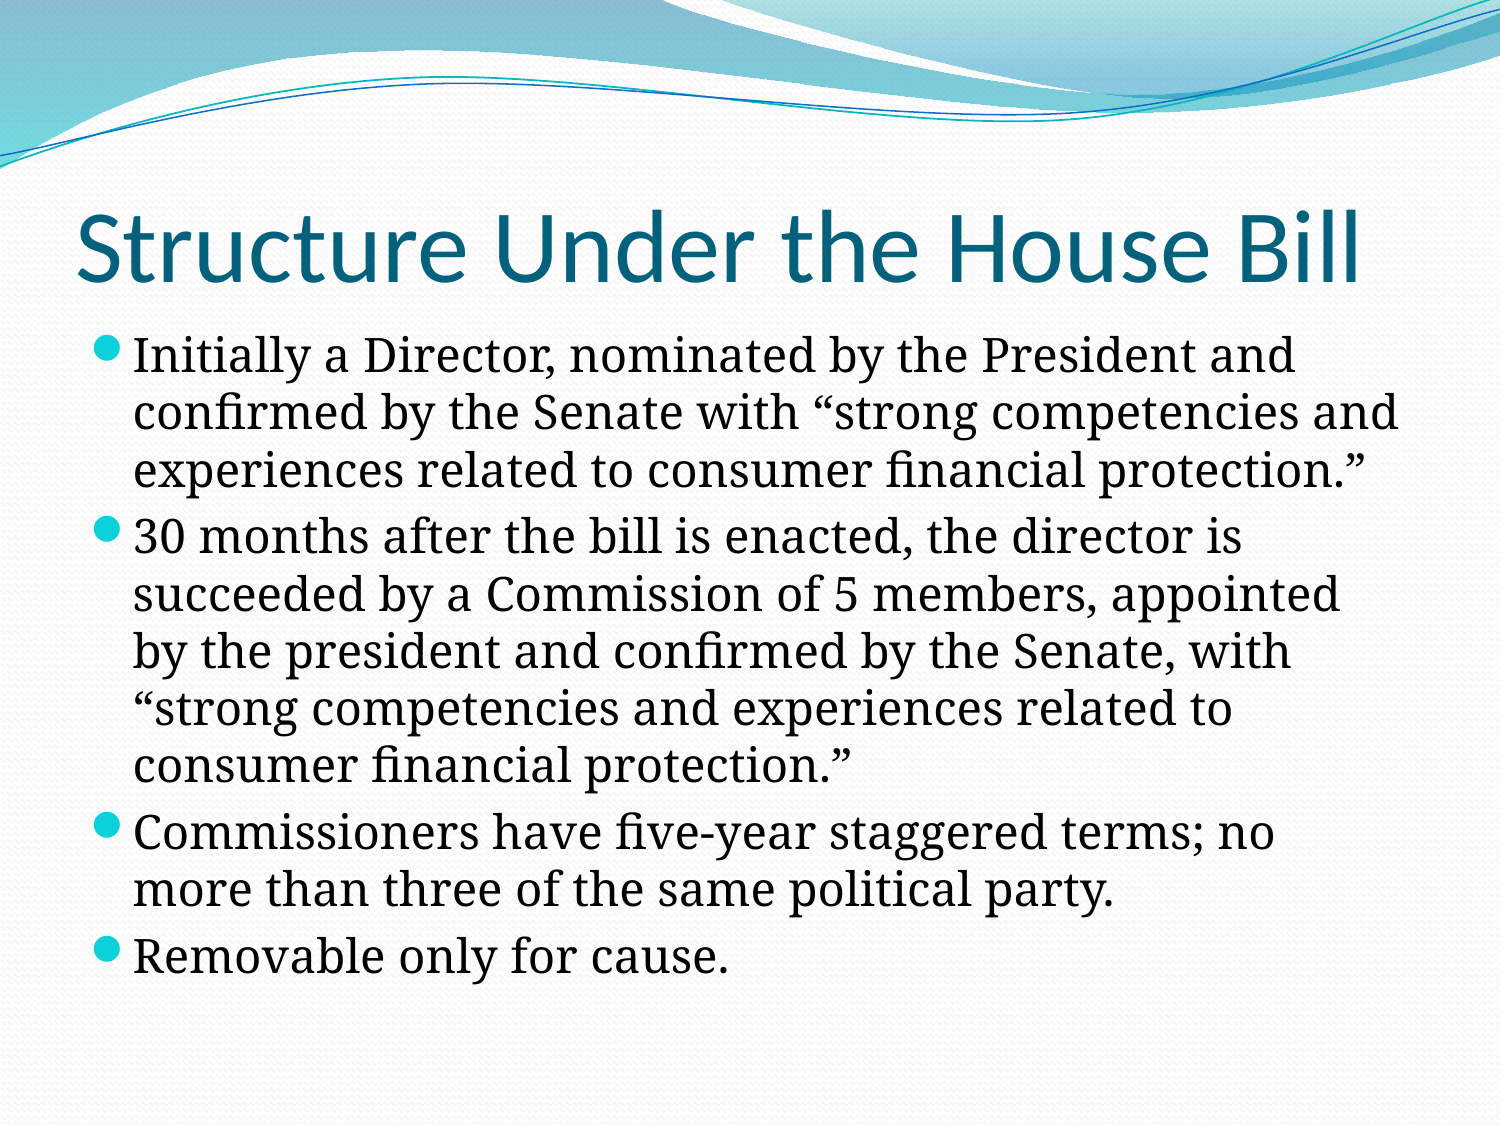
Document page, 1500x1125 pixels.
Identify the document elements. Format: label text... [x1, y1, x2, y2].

list Initially a Director, nominated by the President and confirmed by the Senate with “strong competencies and experiences related to consumer financial protection.” 30 months after the bill is enacted, the director is succeeded by a Commission of 5 members, appointed by the president and confirmed by the Senate, with “strong competencies and experiences related to consumer financial protection.” Commissioners have five-year staggered terms; no more than three of the same political party. Removable only for cause. [74, 317, 1426, 1038]
title Structure Under the House Bill [74, 115, 1426, 304]
